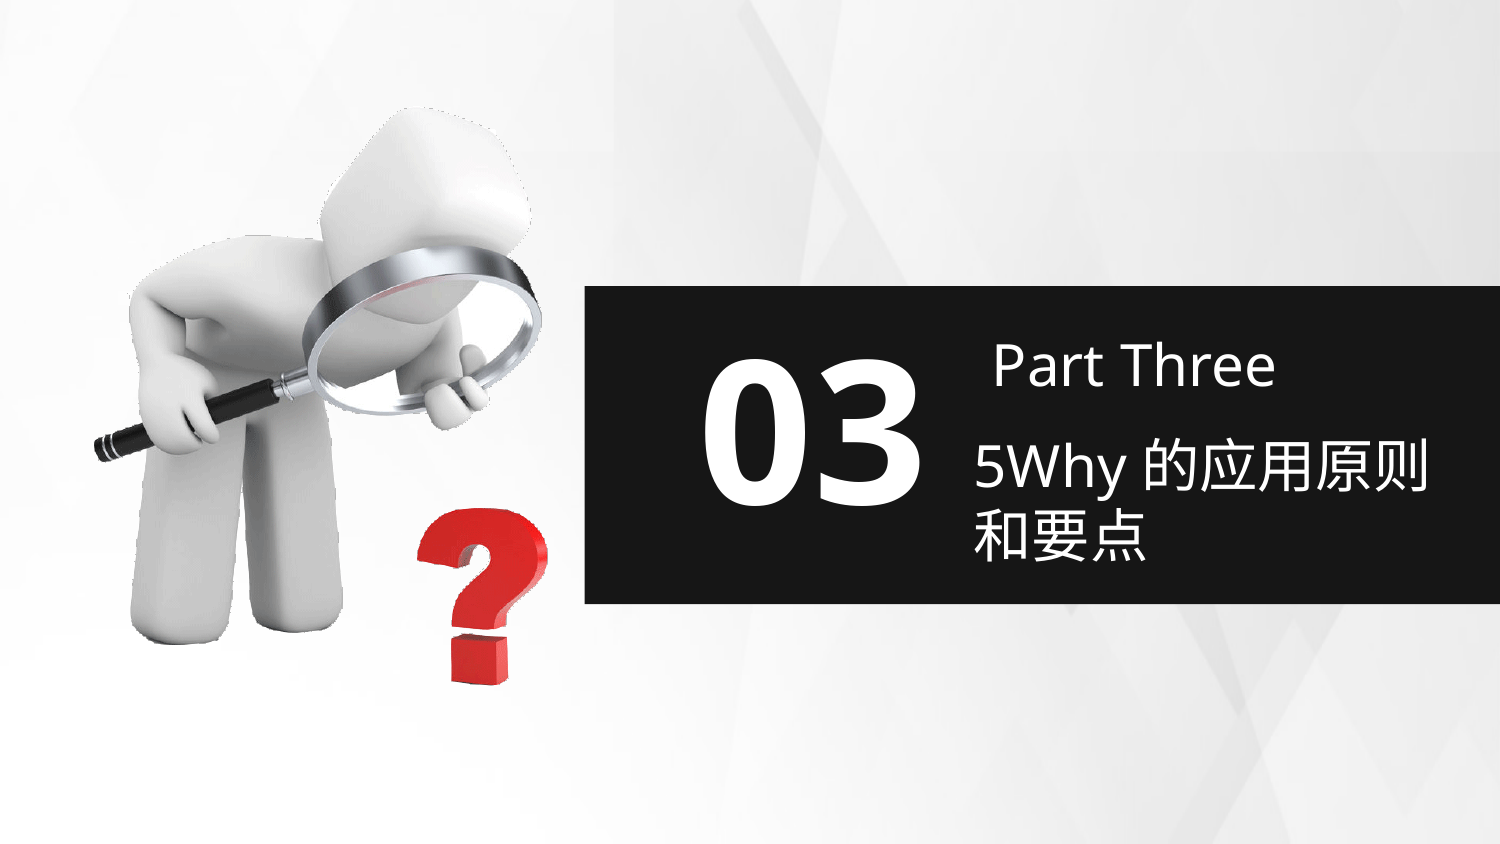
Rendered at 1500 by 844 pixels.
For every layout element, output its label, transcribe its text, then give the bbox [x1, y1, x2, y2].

text_box [784, 286, 1500, 605]
text_box 5Why的应用原则和要点 [959, 421, 1459, 577]
picture [0, 18, 779, 813]
text_box 03 [784, 297, 943, 552]
text_box Part Three [977, 320, 1293, 406]
